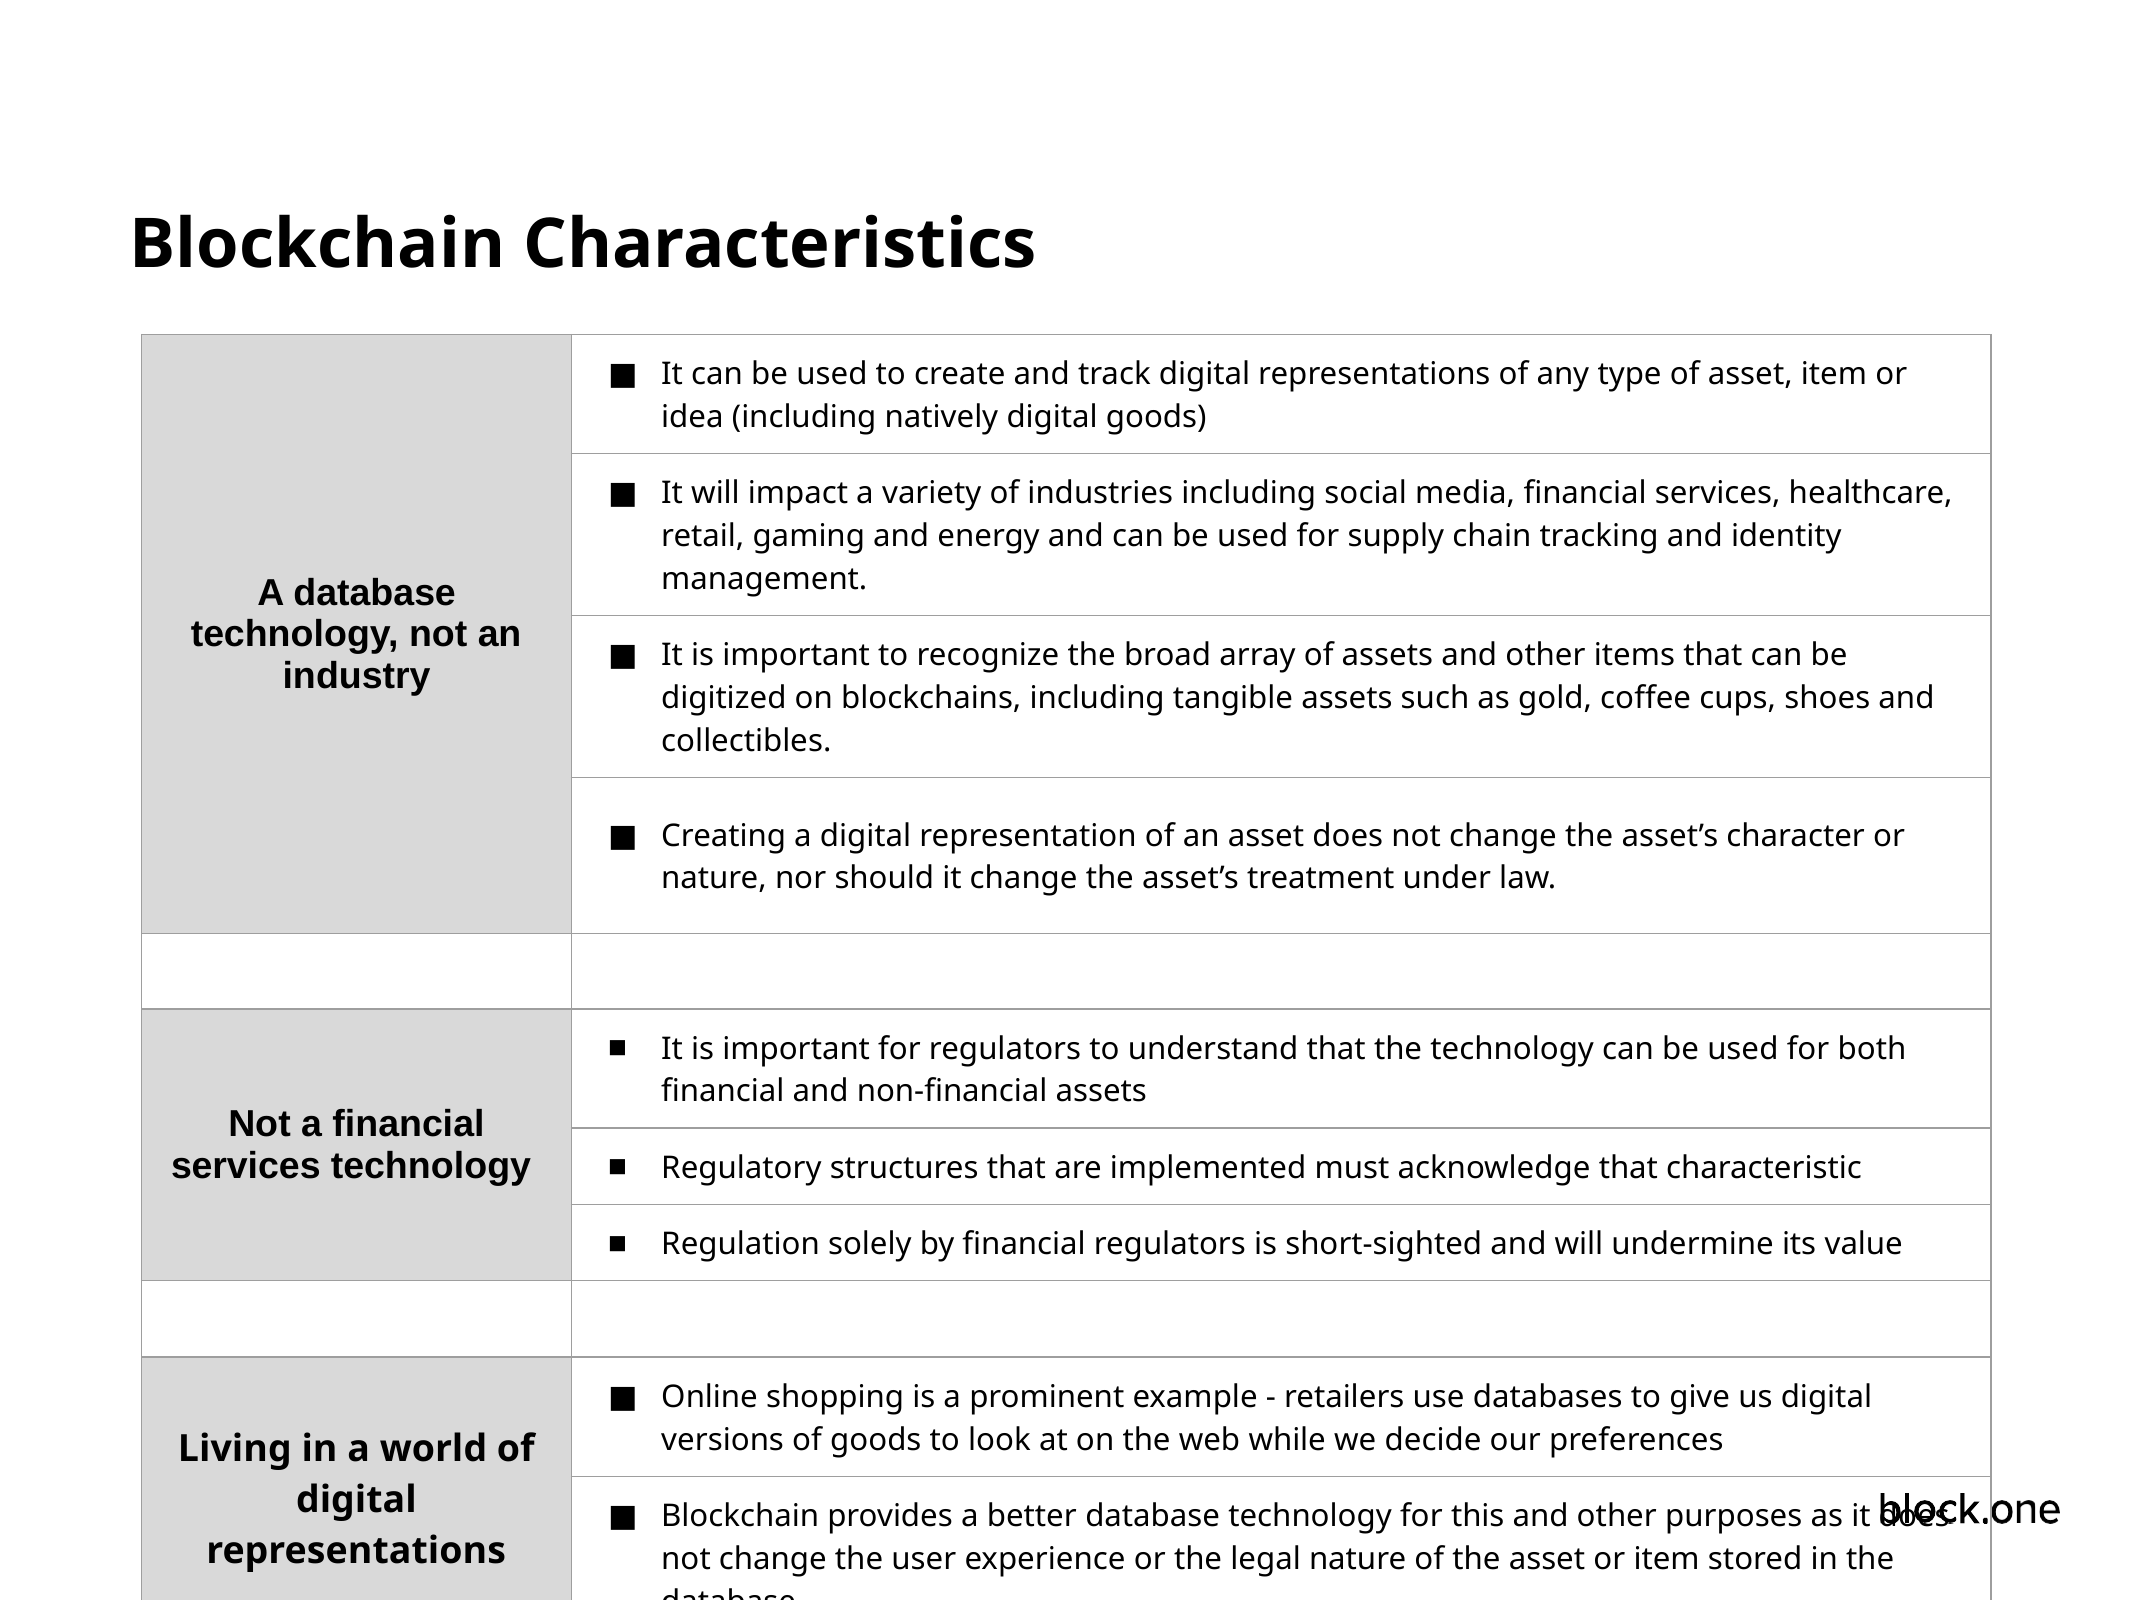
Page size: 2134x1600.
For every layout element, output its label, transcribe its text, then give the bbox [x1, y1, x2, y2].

table_cell It will impact a variety of industries including social media, financial services, healthcare, retail, gaming and energy and can be used for supply chain tracking and identity management. [572, 454, 1990, 615]
table_cell [142, 934, 571, 1008]
table_header It can be used to create and track digital representations of any type of asset, item or idea (including natively digital goods) [572, 335, 1990, 453]
text_box Blockchain Characteristics [121, 190, 2005, 296]
table_header A database technology, not an industry [142, 335, 571, 933]
text_box [2016, 1500, 2036, 1523]
text_box [1992, 1500, 2013, 1524]
table_cell [142, 1281, 571, 1356]
table_cell [572, 1281, 1990, 1356]
table_cell Regulatory structures that are implemented must acknowledge that characteristic [572, 1129, 1990, 1204]
table_cell Living in a world of digital representations [142, 1358, 571, 1600]
table_cell Blockchain provides a better database technology for this and other purposes as it does not change the user experience or the legal nature of the asset or item stored in the database [572, 1477, 1990, 1600]
table_cell Online shopping is a prominent example - retailers use databases to give us digital versions of goods to look at on the web while we decide our preferences [572, 1358, 1990, 1476]
table_cell [572, 934, 1990, 1008]
text_box [2039, 1500, 2060, 1524]
table_cell Not a financial services technology [142, 1010, 571, 1280]
table_cell Regulation solely by financial regulators is short-sighted and will undermine its value [572, 1205, 1990, 1280]
table_cell It is important to recognize the broad array of assets and other items that can be digitized on blockchains, including tangible assets such as gold, coffee cups, shoes and collectibles. [572, 616, 1990, 777]
table_cell It is important for regulators to understand that the technology can be used for both financial and non-financial assets [572, 1010, 1990, 1127]
table_cell Creating a digital representation of an asset does not change the asset’s character or nature, nor should it change the asset’s treatment under law. [572, 778, 1990, 933]
